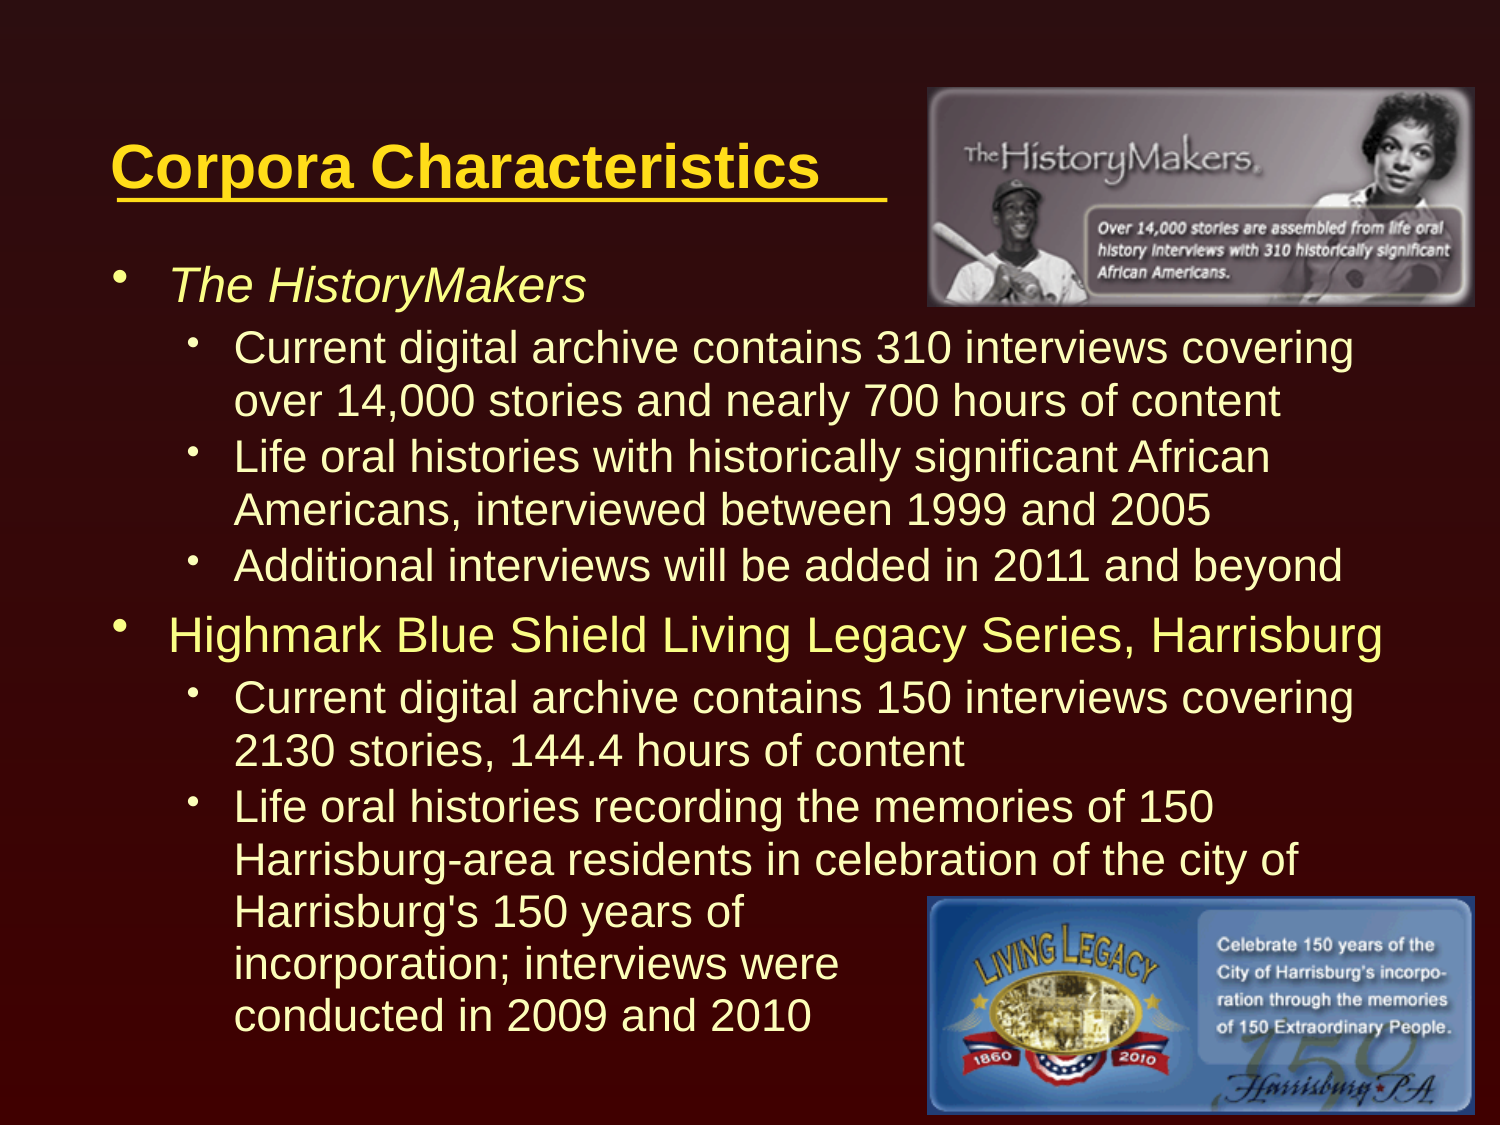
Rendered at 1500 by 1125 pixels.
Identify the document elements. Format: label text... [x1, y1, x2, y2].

title Corpora Characteristics [95, 68, 1372, 258]
list The HistoryMakers Current digital archive contains 310 interviews covering over 14,000 stories and nearly 700 hours of content Life oral histories with historically significant African Americans, interviewed between 1999 and 2005 Additional interviews will be added in 2011 and beyond Highmark Blue Shield Living Legacy Series, Harrisburg Current digital archive contains 150 interviews covering 2130 stories, 144.4 hours of content Life oral histories recording the memories of 150 Harrisburg-area residents in celebration of the city of Harrisburg's 150 years of incorporation; interviews were conducted in 2009 and 2010 [96, 244, 1423, 1034]
picture [927, 87, 1475, 307]
picture [927, 896, 1475, 1116]
